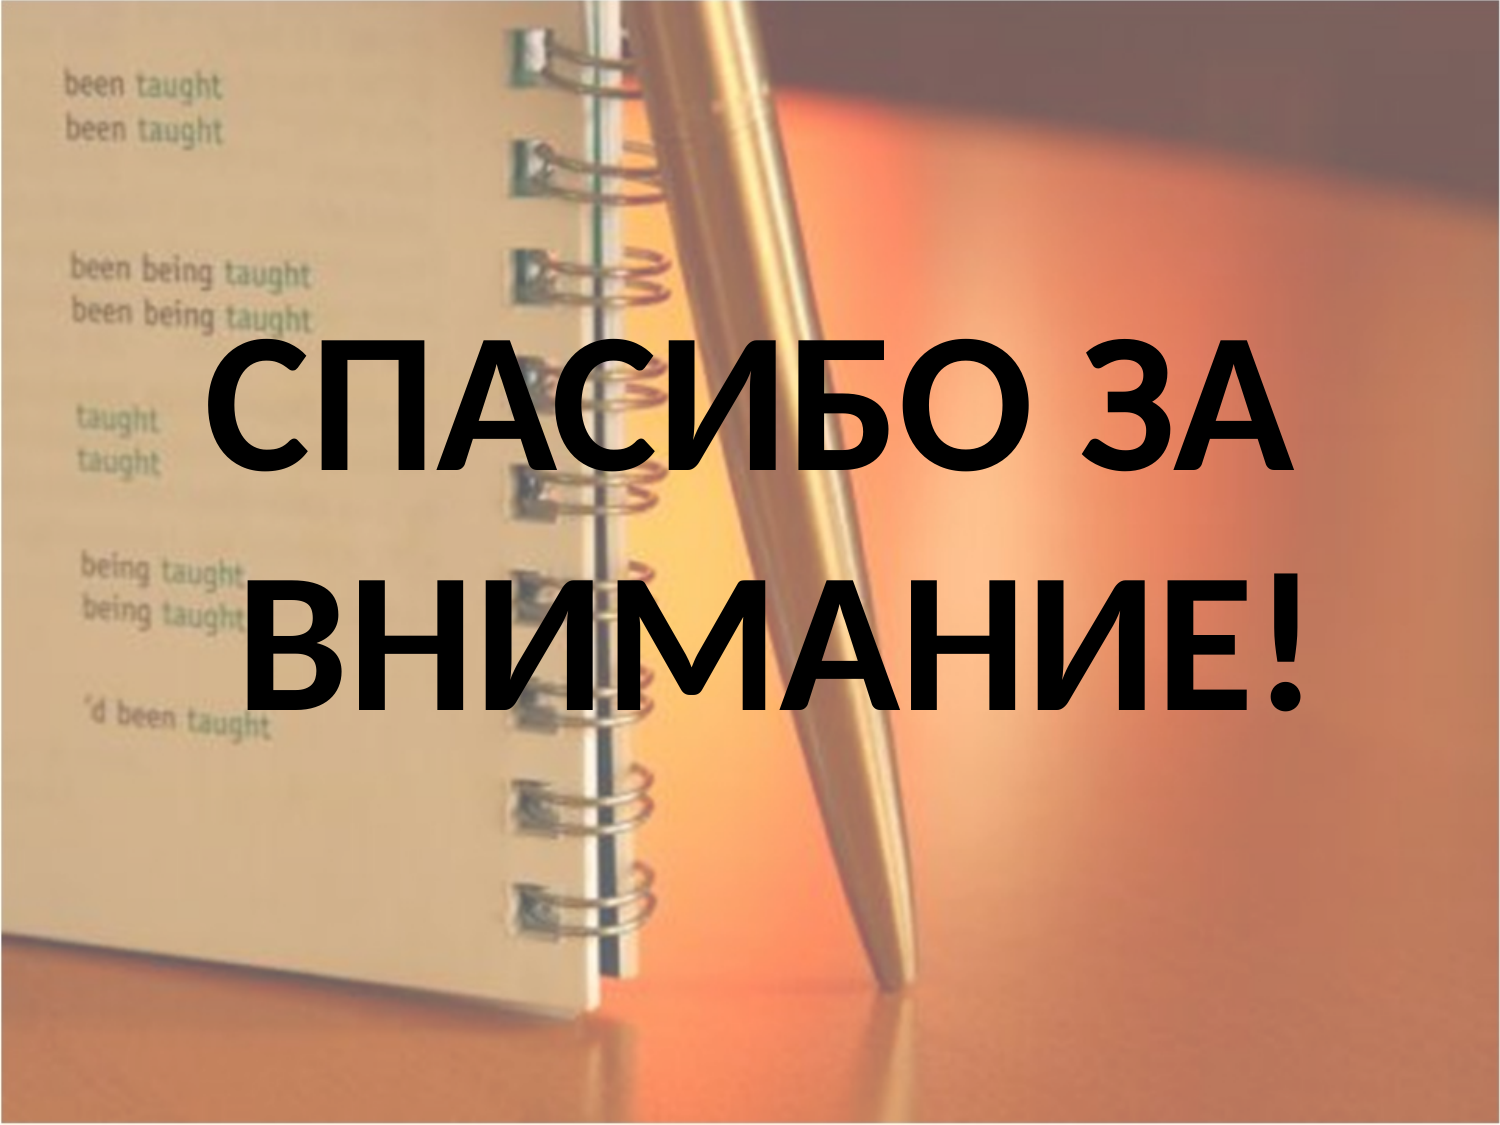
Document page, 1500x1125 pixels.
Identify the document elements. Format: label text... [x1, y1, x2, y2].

list СПАСИБО ЗА ВНИМАНИЕ! [75, 262, 1425, 1005]
